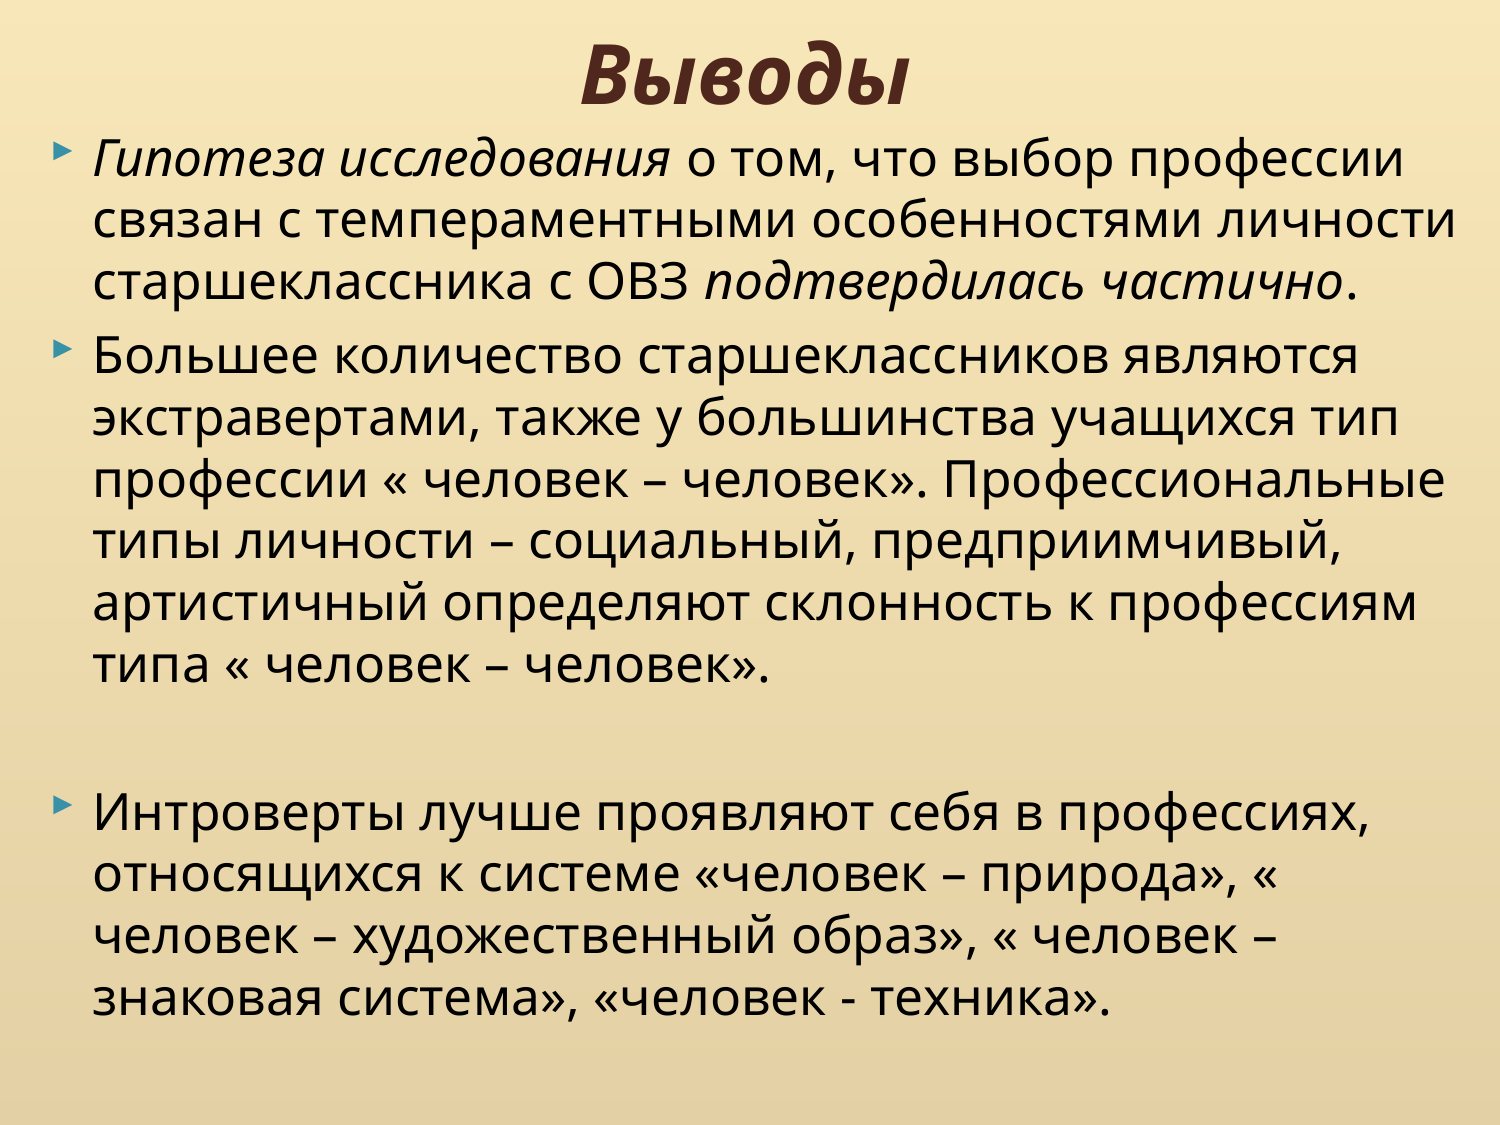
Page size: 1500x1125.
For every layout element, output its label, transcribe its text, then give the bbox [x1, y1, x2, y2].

title Выводы [70, 0, 1421, 117]
list Гипотеза исследования о том, что выбор профессии связан с темпераментными особенностями личности старшеклассника с ОВЗ подтвердилась частично. Большее количество старшеклассников являются экстравертами, также у большинства учащихся тип профессии « человек – человек». Профессиональные типы личности – социальный, предприимчивый, артистичный определяют склонность к профессиям типа « человек – человек». Интроверты лучше проявляют себя в профессиях, относящихся к системе «человек – природа», « человек – художественный образ», « человек – знаковая система», «человек - техника». [35, 117, 1477, 1090]
